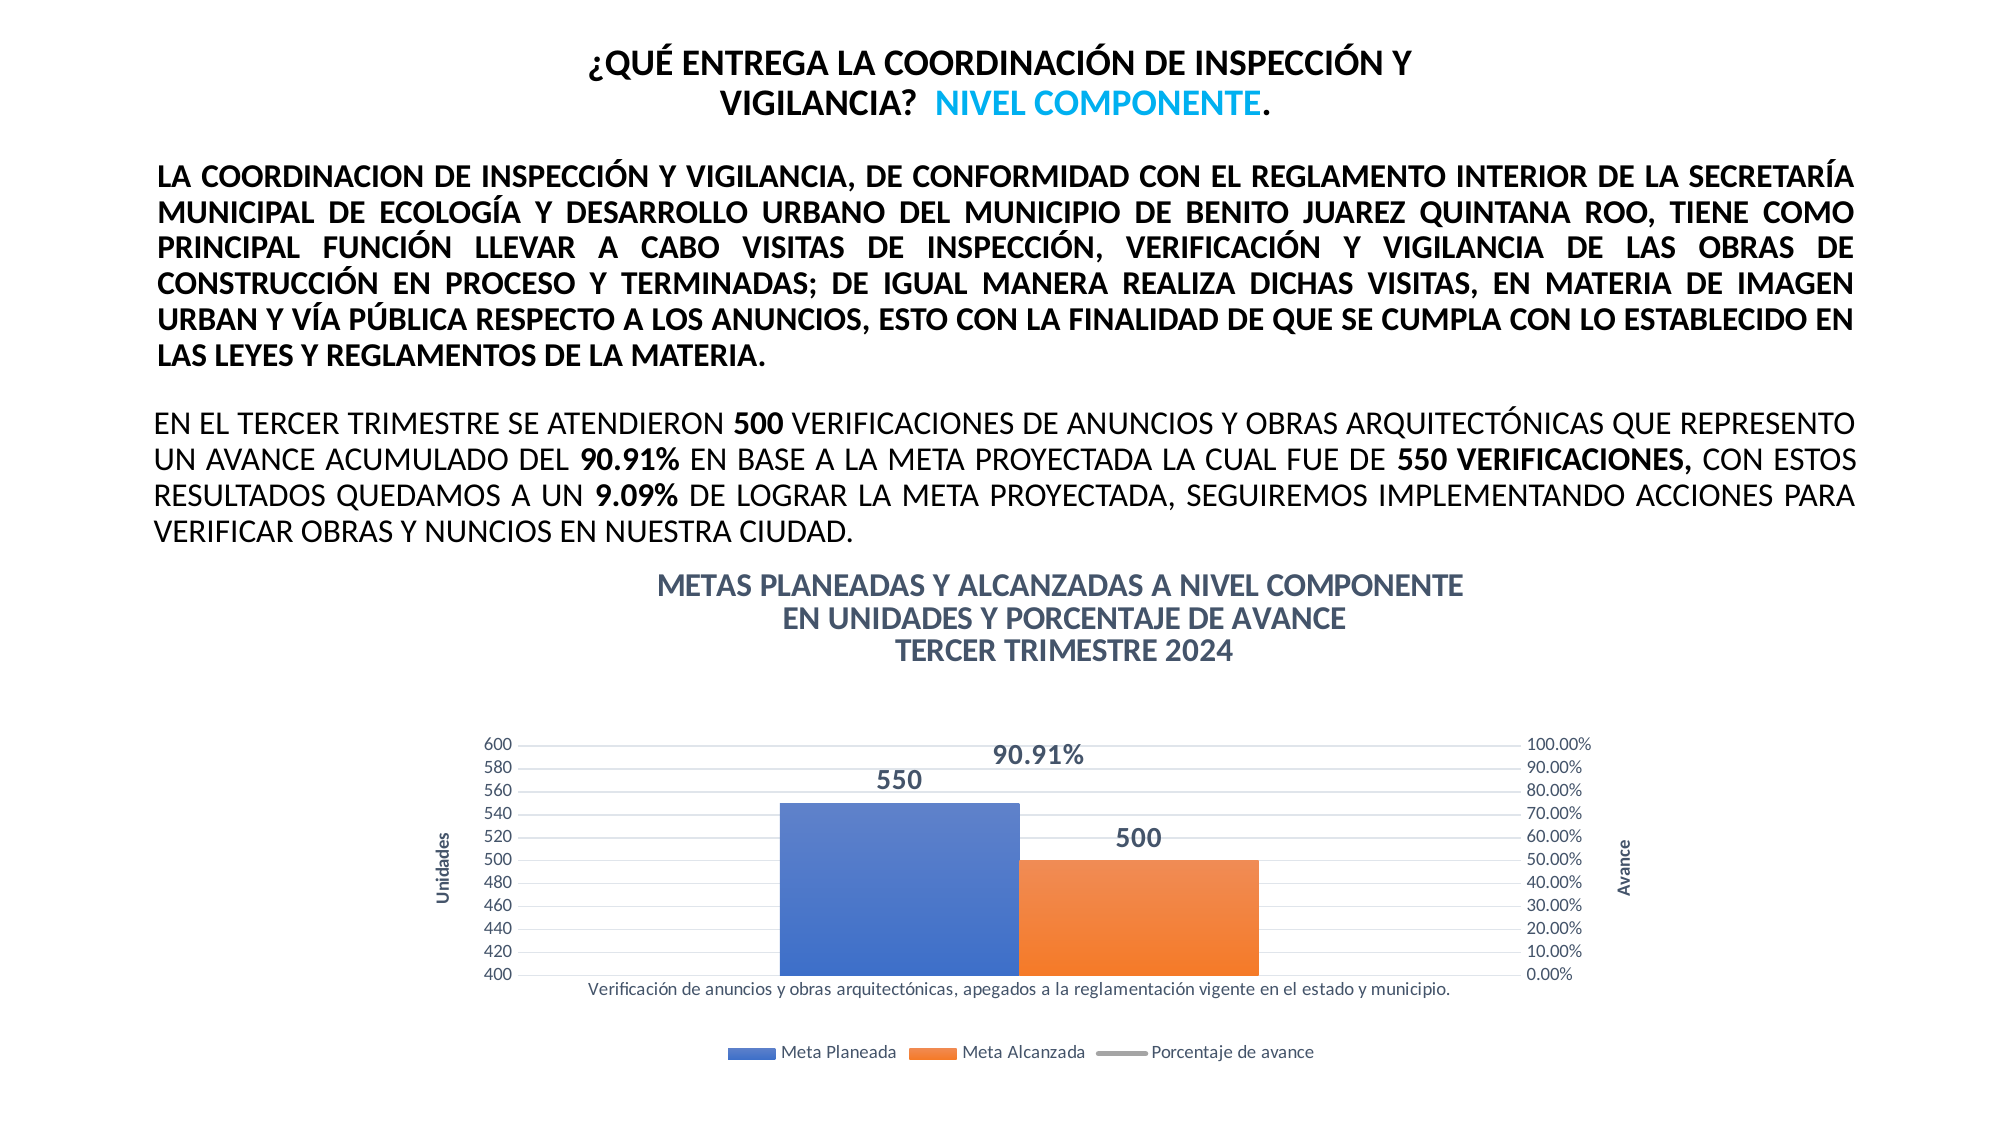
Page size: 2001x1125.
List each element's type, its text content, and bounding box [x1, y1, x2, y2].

text_box ¿QUÉ ENTREGA LA COORDINACIÓN DE INSPECCIÓN Y VIGILANCIA? NIVEL COMPONENTE. [500, 35, 1500, 132]
chart [402, 558, 1641, 1070]
text_box LA COORDINACION DE INSPECCIÓN Y VIGILANCIA, DE CONFORMIDAD CON EL REGLAMENTO INTERIOR DE LA SECRETARÍA MUNICIPAL DE ECOLOGÍA Y DESARROLLO URBANO DEL MUNICIPIO DE BENITO JUAREZ QUINTANA ROO, TIENE COMO PRINCIPAL FUNCIÓN LLEVAR A CABO VISITAS DE INSPECCIÓN, VERIFICACIÓN Y VIGILANCIA DE LAS OBRAS DE CONSTRUCCIÓN EN PROCESO Y TERMINADAS; DE IGUAL MANERA REALIZA DICHAS VISITAS, EN MATERIA DE IMAGEN URBAN Y VÍA PÚBLICA RESPECTO A LOS ANUNCIOS, ESTO CON LA FINALIDAD DE QUE SE CUMPLA CON LO ESTABLECIDO EN LAS LEYES Y REGLAMENTOS DE LA MATERIA. [142, 151, 1872, 398]
text_box EN EL TERCER TRIMESTRE SE ATENDIERON 500 VERIFICACIONES DE ANUNCIOS Y OBRAS ARQUITECTÓNICAS QUE REPRESENTO UN AVANCE ACUMULADO DEL 90.91% EN BASE A LA META PROYECTADA LA CUAL FUE DE 550 VERIFICACIONES, CON ESTOS RESULTADOS QUEDAMOS A UN 9.09% DE LOGRAR LA META PROYECTADA, SEGUIREMOS IMPLEMENTANDO ACCIONES PARA VERIFICAR OBRAS Y NUNCIOS EN NUESTRA CIUDAD. [138, 398, 1872, 557]
